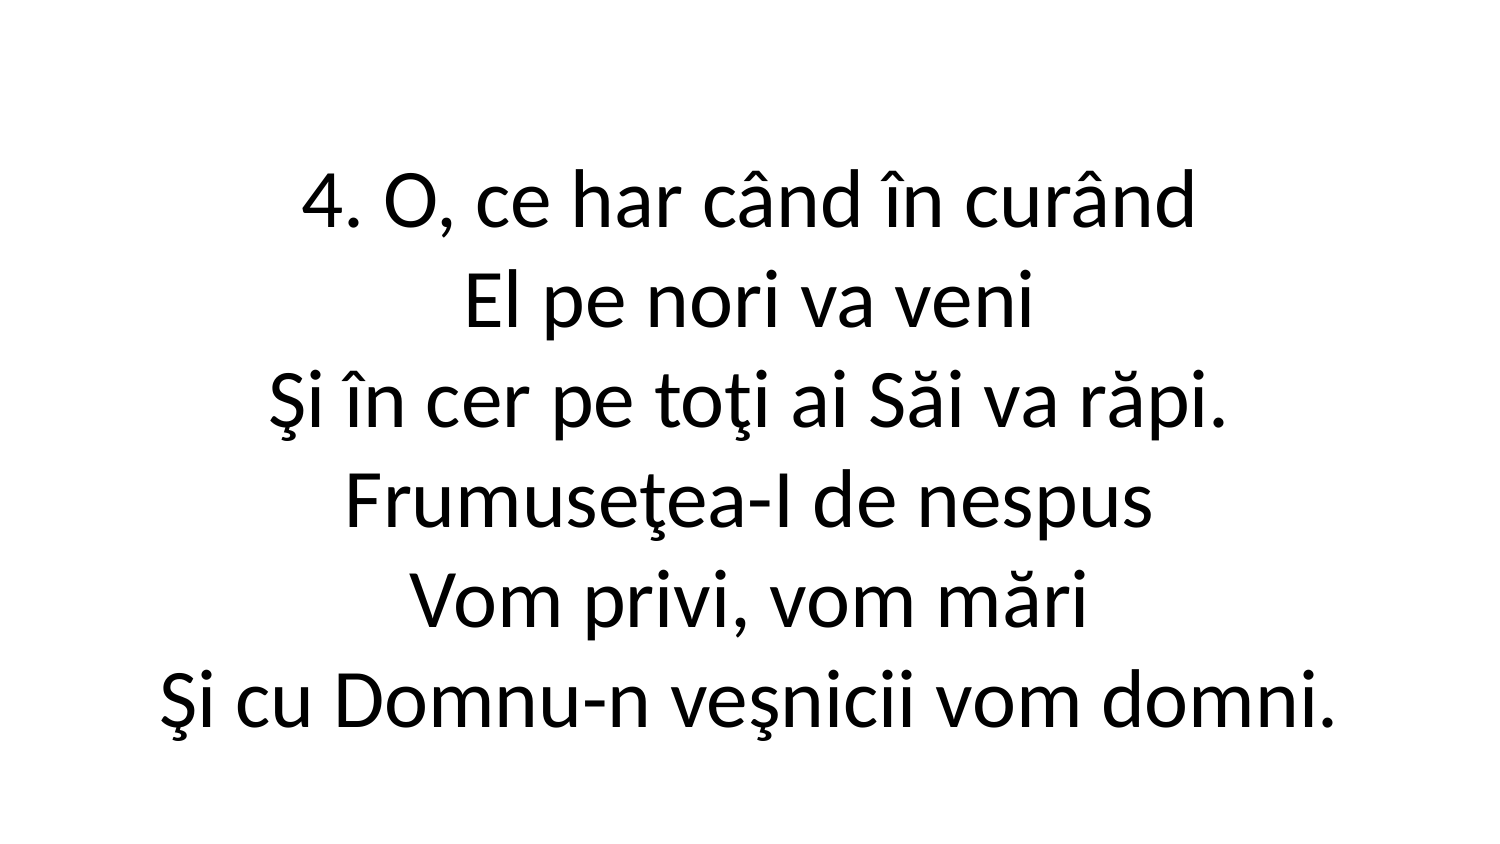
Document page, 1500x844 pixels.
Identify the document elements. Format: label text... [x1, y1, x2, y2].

text_box 4. O, ce har când în curând El pe nori va veni Şi în cer pe toţi ai Săi va răpi. Frumuseţea-I de nespus Vom privi, vom mări Şi cu Domnu-n veşnicii vom domni. [144, 92, 1355, 752]
